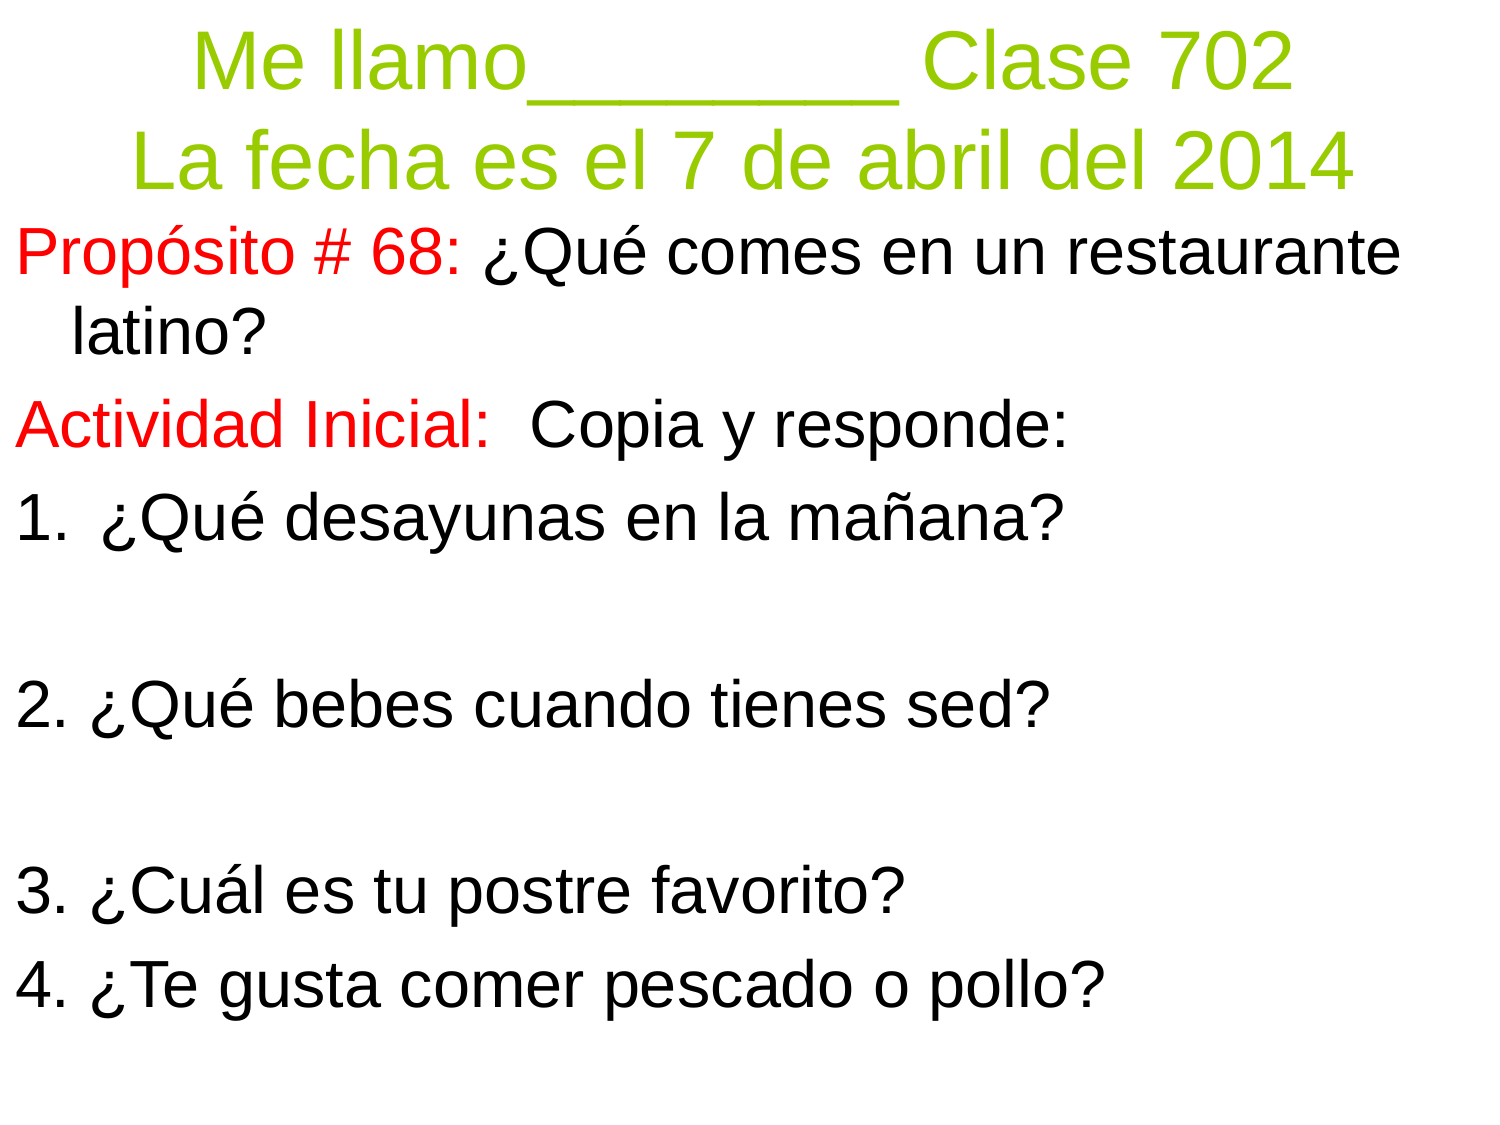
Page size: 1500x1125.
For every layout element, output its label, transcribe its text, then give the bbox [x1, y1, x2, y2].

title Me llamo________ Clase 702 La fecha es el 7 de abril del 2014 [50, 12, 1438, 200]
list Propósito # 68: ¿Qué comes en un restaurante latino? Actividad Inicial: Copia y responde: ¿Qué desayunas en la mañana? 2. ¿Qué bebes cuando tienes sed? 3. ¿Cuál es tu postre favorito? 4. ¿Te gusta comer pescado o pollo? [0, 200, 1500, 1113]
